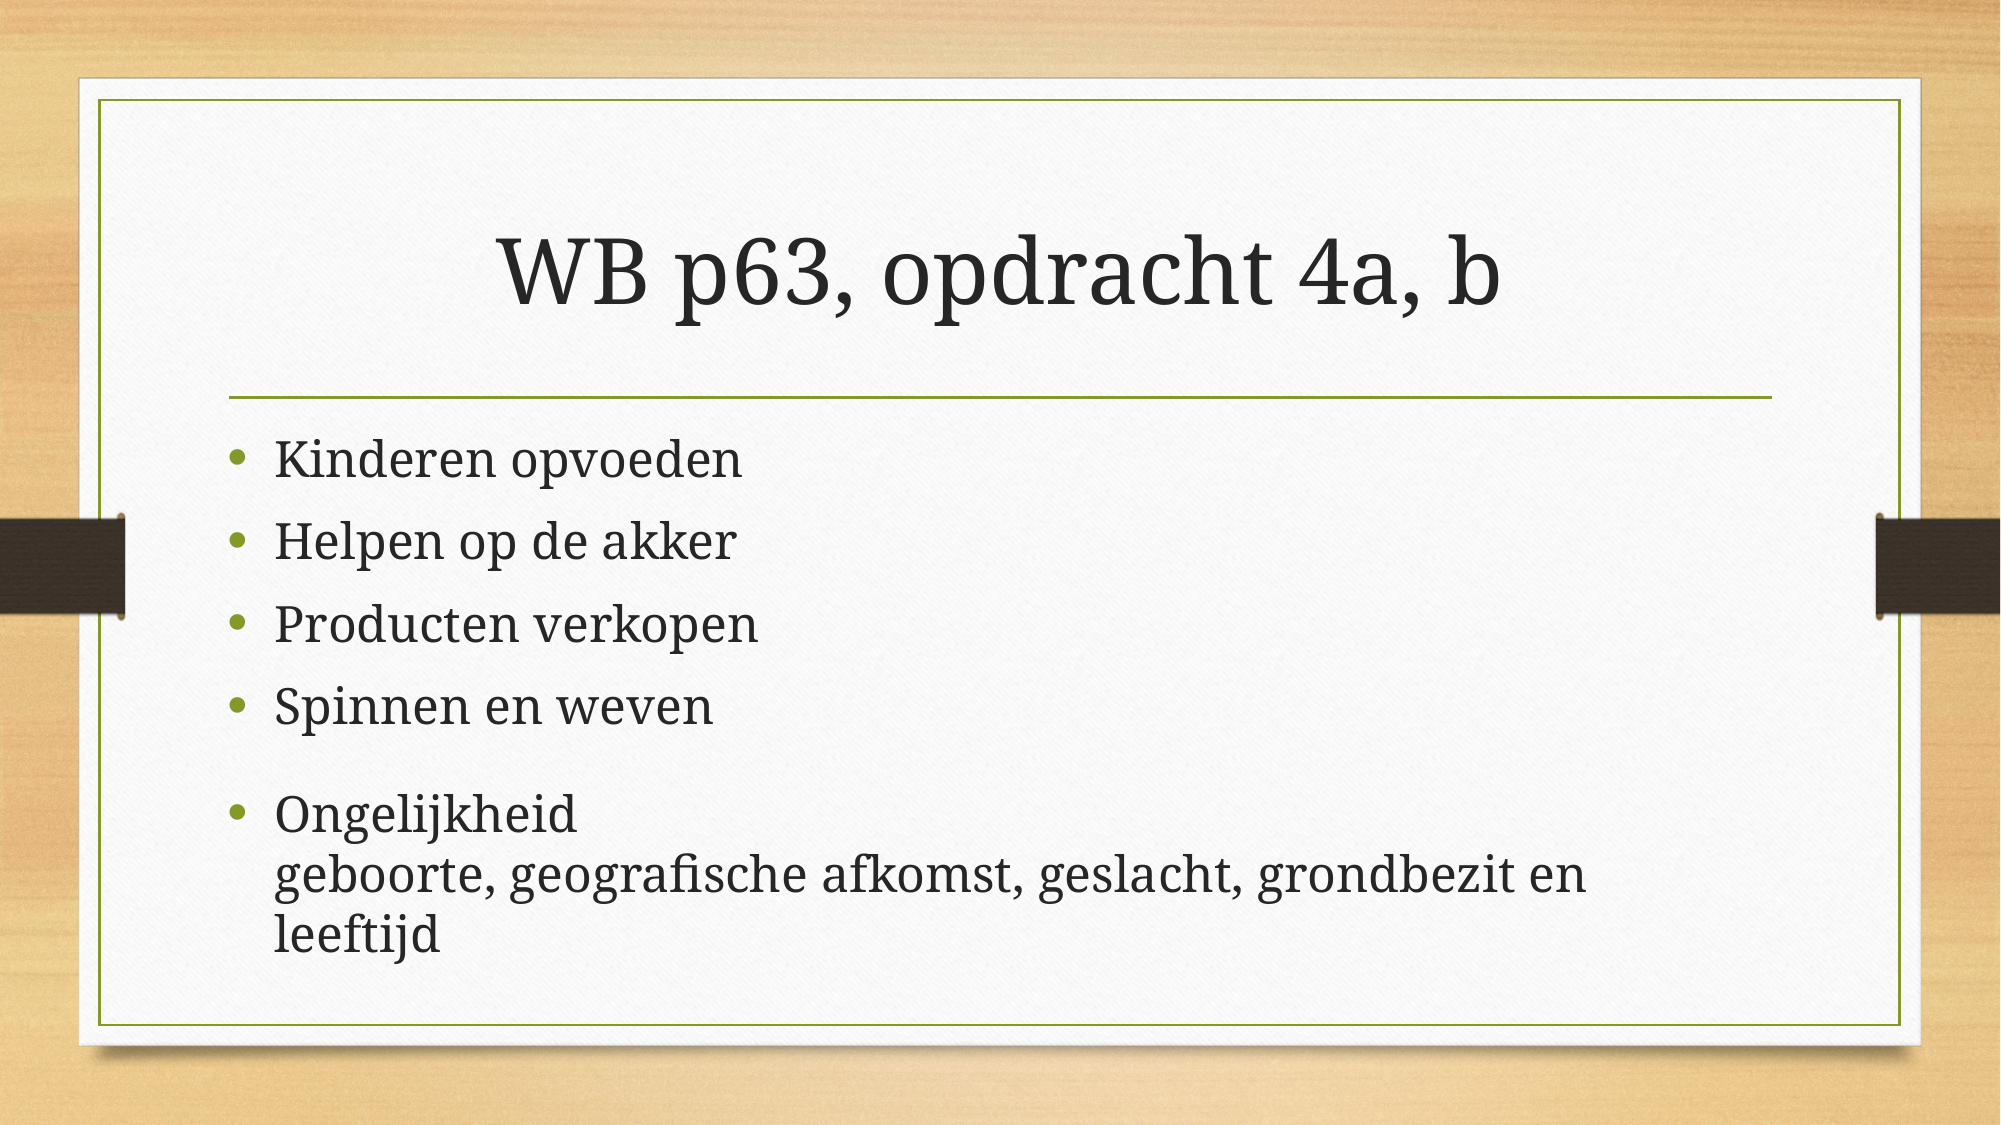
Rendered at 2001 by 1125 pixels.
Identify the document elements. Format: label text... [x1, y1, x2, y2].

list Kinderen opvoeden Helpen op de akker Producten verkopen Spinnen en weven [212, 419, 1788, 775]
text_box Ongelijkheid geboorte, geografische afkomst, geslacht, grondbezit en leeftijd [212, 774, 1668, 1021]
title WB p63, opdracht 4a, b [212, 161, 1788, 375]
picture [0, 0, 2001, 1125]
